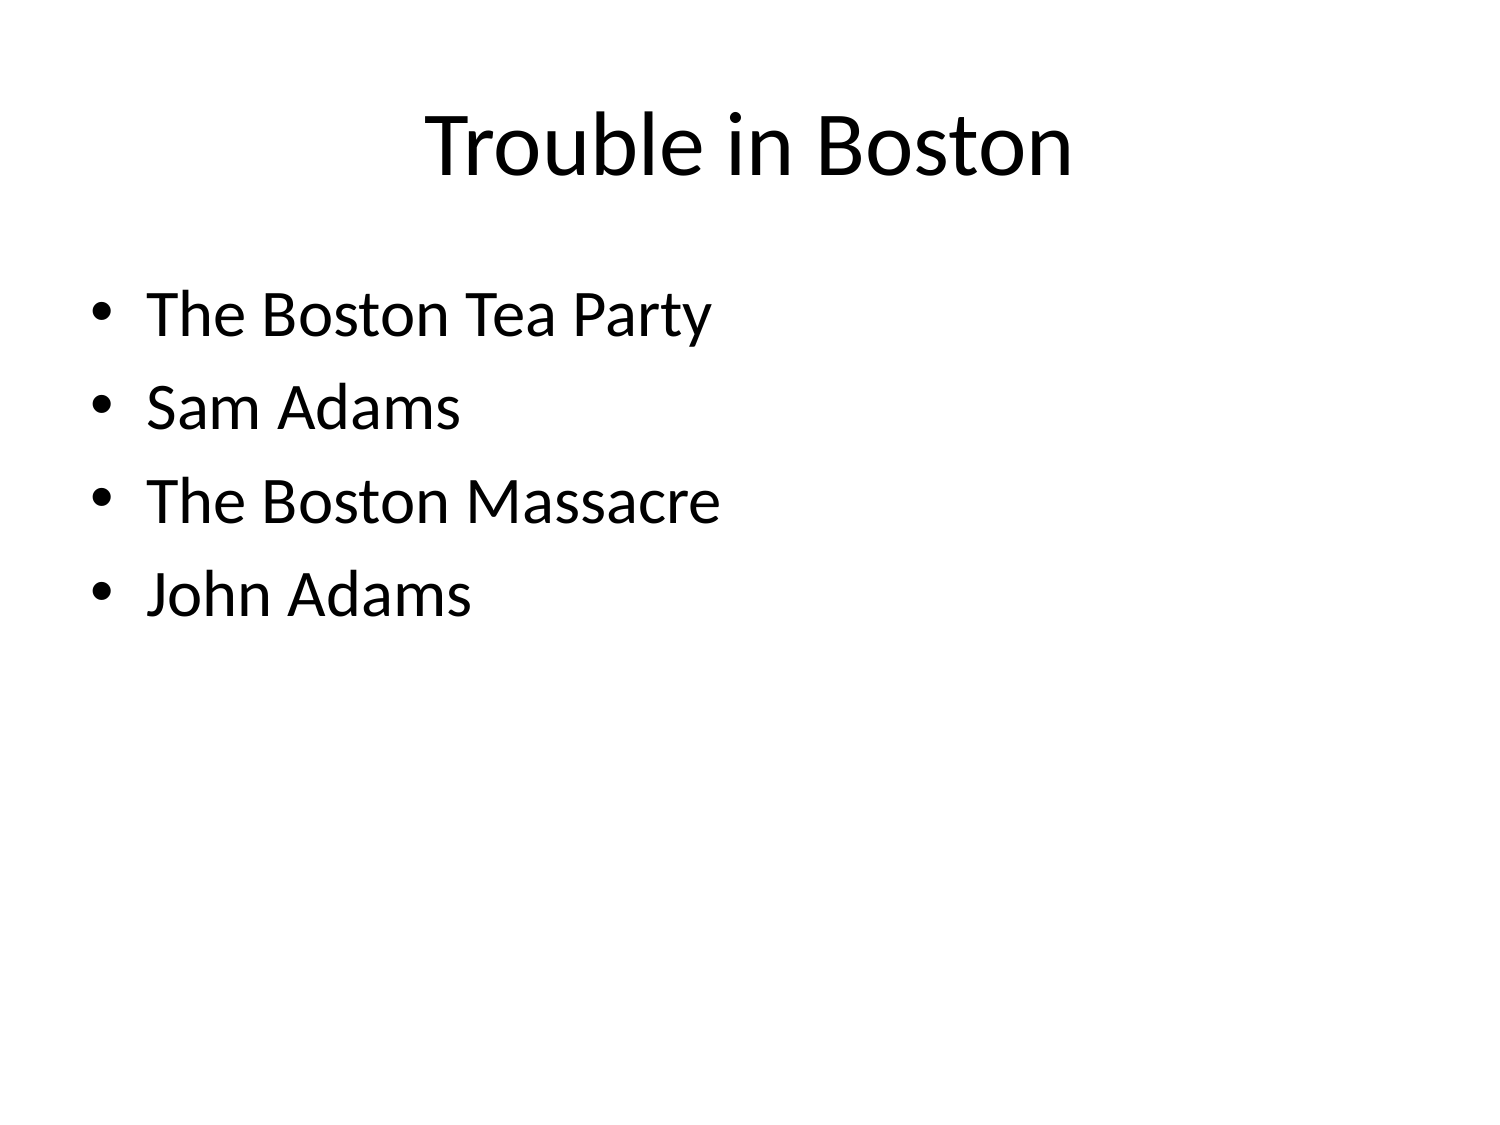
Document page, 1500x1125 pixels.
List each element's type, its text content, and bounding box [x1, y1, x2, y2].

list The Boston Tea Party Sam Adams The Boston Massacre John Adams [75, 262, 1425, 1005]
title Trouble in Boston [75, 45, 1425, 233]
